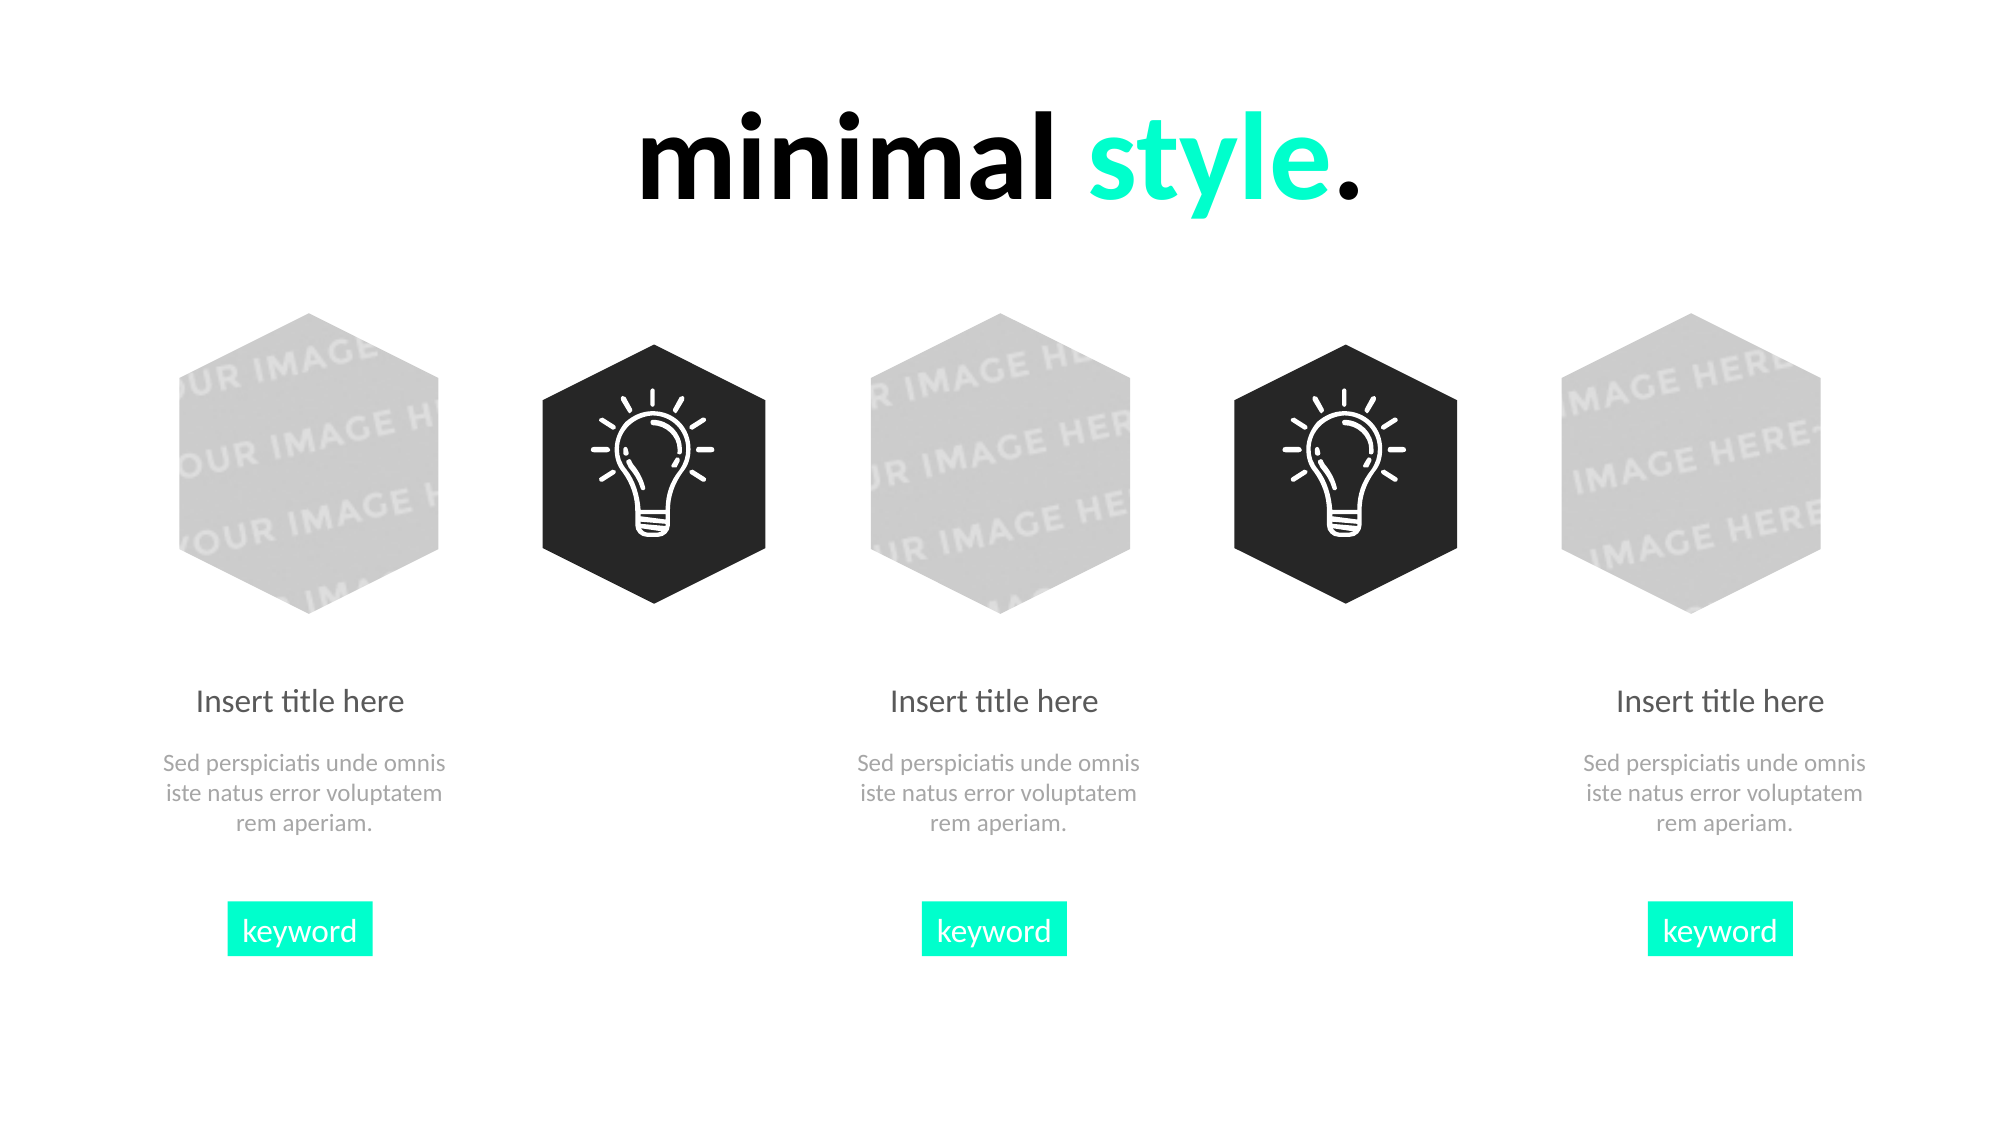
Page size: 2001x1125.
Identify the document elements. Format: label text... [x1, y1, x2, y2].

text_box [599, 469, 616, 482]
text_box [1342, 388, 1347, 407]
text_box [1282, 446, 1302, 453]
text_box [1290, 417, 1308, 430]
text_box [1364, 395, 1376, 414]
text_box [1290, 469, 1308, 482]
text_box [689, 417, 707, 430]
text_box [1306, 411, 1383, 537]
picture [1561, 313, 1821, 614]
text_box [541, 343, 767, 605]
text_box [599, 417, 616, 430]
text_box [695, 446, 715, 453]
text_box [590, 446, 611, 453]
text_box [689, 469, 707, 482]
text_box [1387, 446, 1407, 453]
picture [179, 313, 439, 614]
text_box [1312, 395, 1324, 414]
text_box Insert title here [180, 671, 420, 726]
text_box keyword [921, 901, 1067, 957]
text_box [620, 395, 633, 414]
text_box Insert title here [875, 671, 1114, 726]
text_box [672, 395, 685, 414]
text_box [1381, 469, 1398, 482]
text_box Sed perspiciatis unde omnis iste natus error voluptatem rem aperiam. [1567, 739, 1883, 844]
text_box Insert title here [1601, 671, 1840, 726]
text_box Sed perspiciatis unde omnis iste natus error voluptatem rem aperiam. [840, 739, 1157, 844]
text_box [1381, 417, 1398, 430]
text_box [650, 388, 655, 407]
picture [870, 313, 1131, 614]
text_box Sed perspiciatis unde omnis iste natus error voluptatem rem aperiam. [146, 739, 463, 844]
text_box keyword [1647, 901, 1793, 957]
text_box minimal style. [620, 67, 1381, 233]
text_box [614, 411, 691, 537]
text_box [1233, 343, 1459, 605]
text_box keyword [227, 901, 373, 957]
